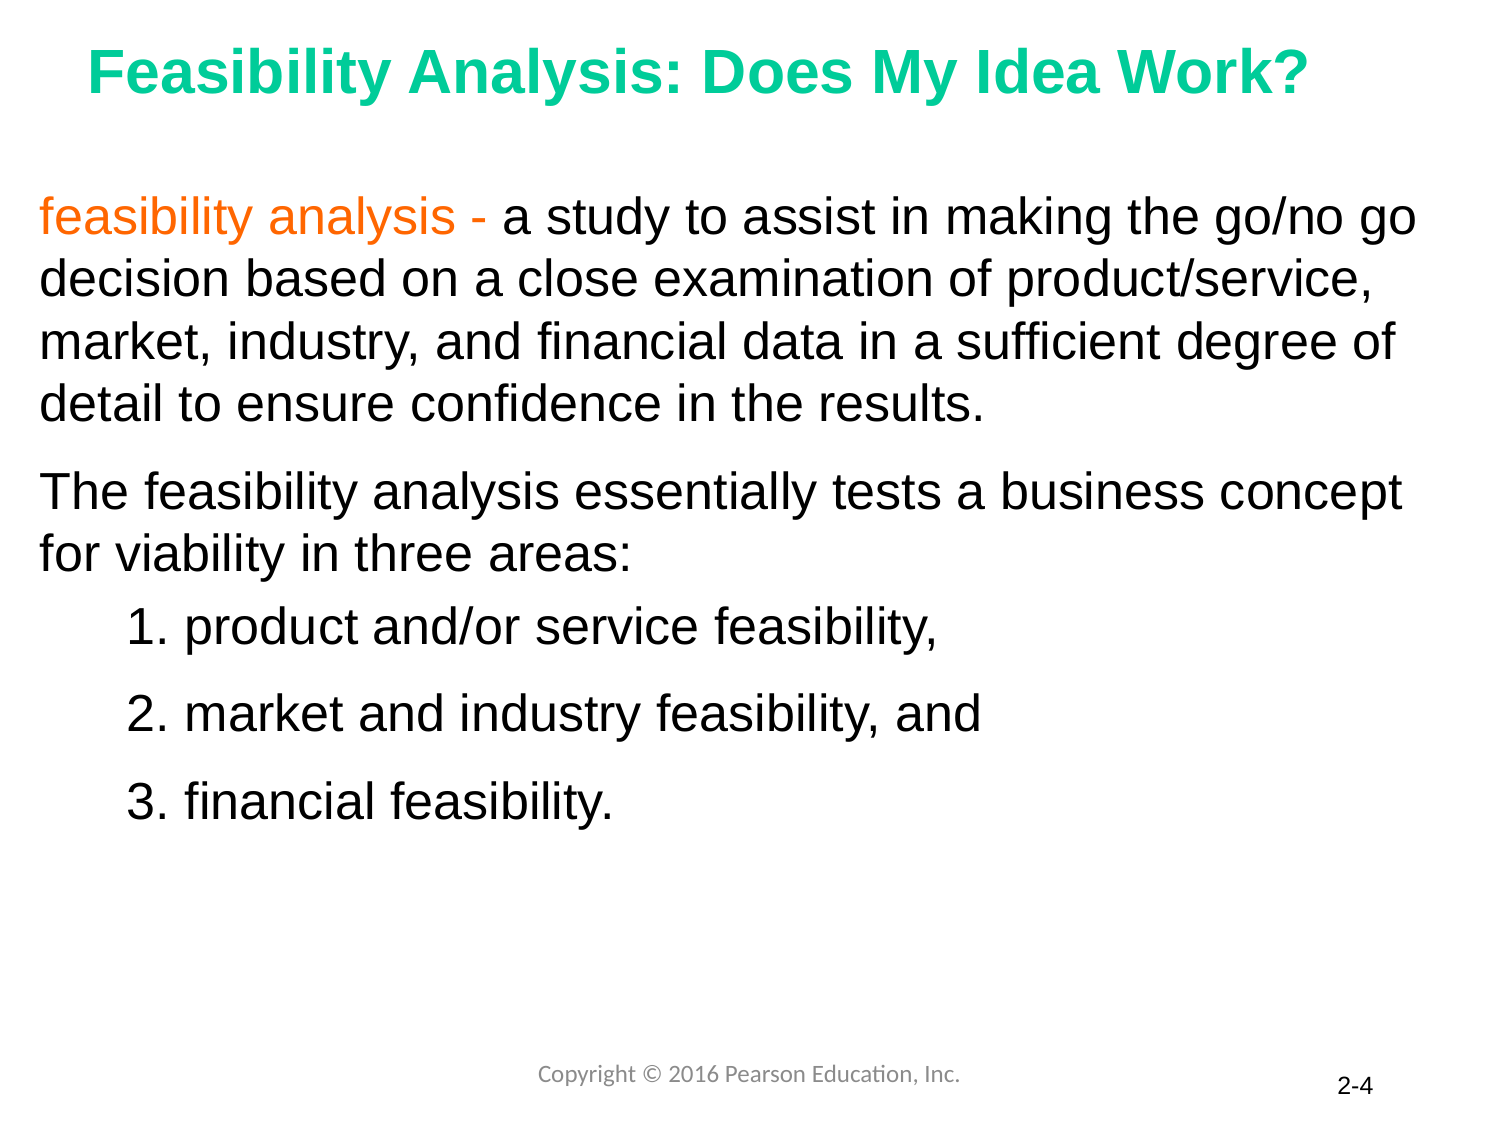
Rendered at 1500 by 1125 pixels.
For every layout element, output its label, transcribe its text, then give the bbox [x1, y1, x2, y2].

list feasibility analysis - a study to assist in making the go/no go decision based on a close examination of product/service, market, industry, and financial data in a sufficient degree of detail to ensure confidence in the results. The feasibility analysis essentially tests a business concept for viability in three areas: 1. product and/or service feasibility, 2. market and industry feasibility, and 3. financial feasibility. [24, 174, 1488, 918]
footer Copyright © 2016 Pearson Education, Inc. [512, 1042, 988, 1103]
title Feasibility Analysis: Does My Idea Work? [0, 0, 1413, 163]
